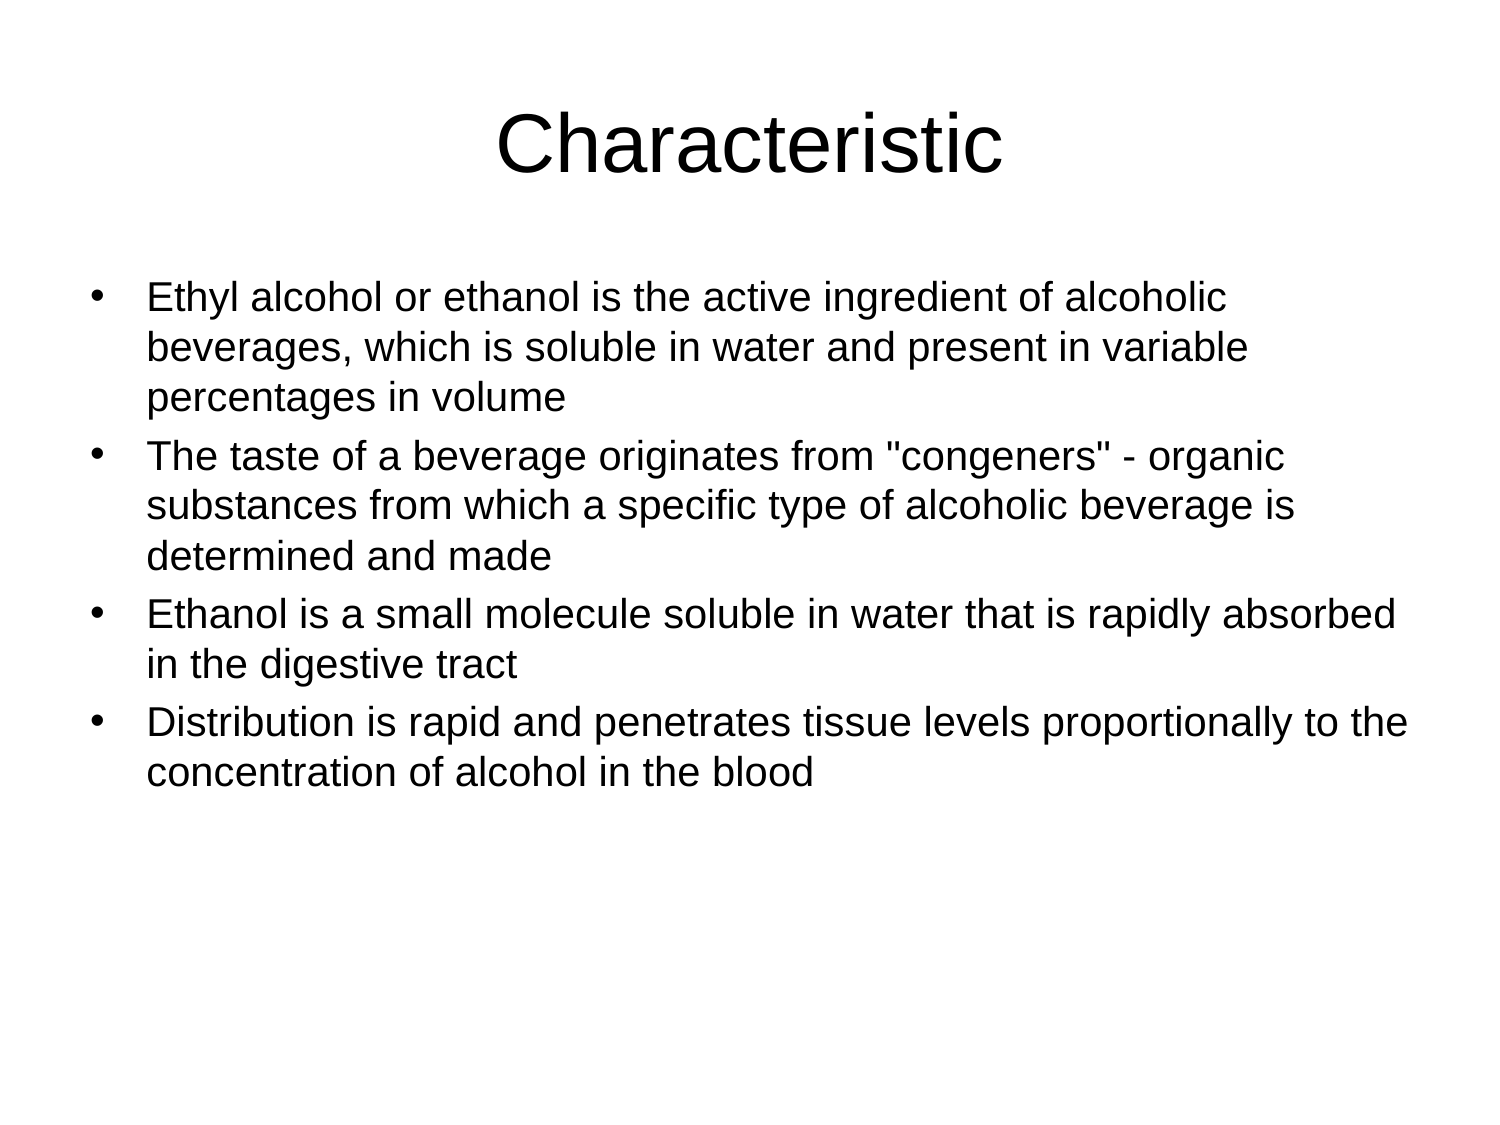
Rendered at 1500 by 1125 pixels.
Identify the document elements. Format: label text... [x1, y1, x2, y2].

list Ethyl alcohol or ethanol is the active ingredient of alcoholic beverages, which is soluble in water and present in variable percentages in volume The taste of a beverage originates from "congeners" - organic substances from which a specific type of alcoholic beverage is determined and made Ethanol is a small molecule soluble in water that is rapidly absorbed in the digestive tract Distribution is rapid and penetrates tissue levels proportionally to the concentration of alcohol in the blood [75, 262, 1425, 1005]
title Characteristic [75, 45, 1425, 233]
